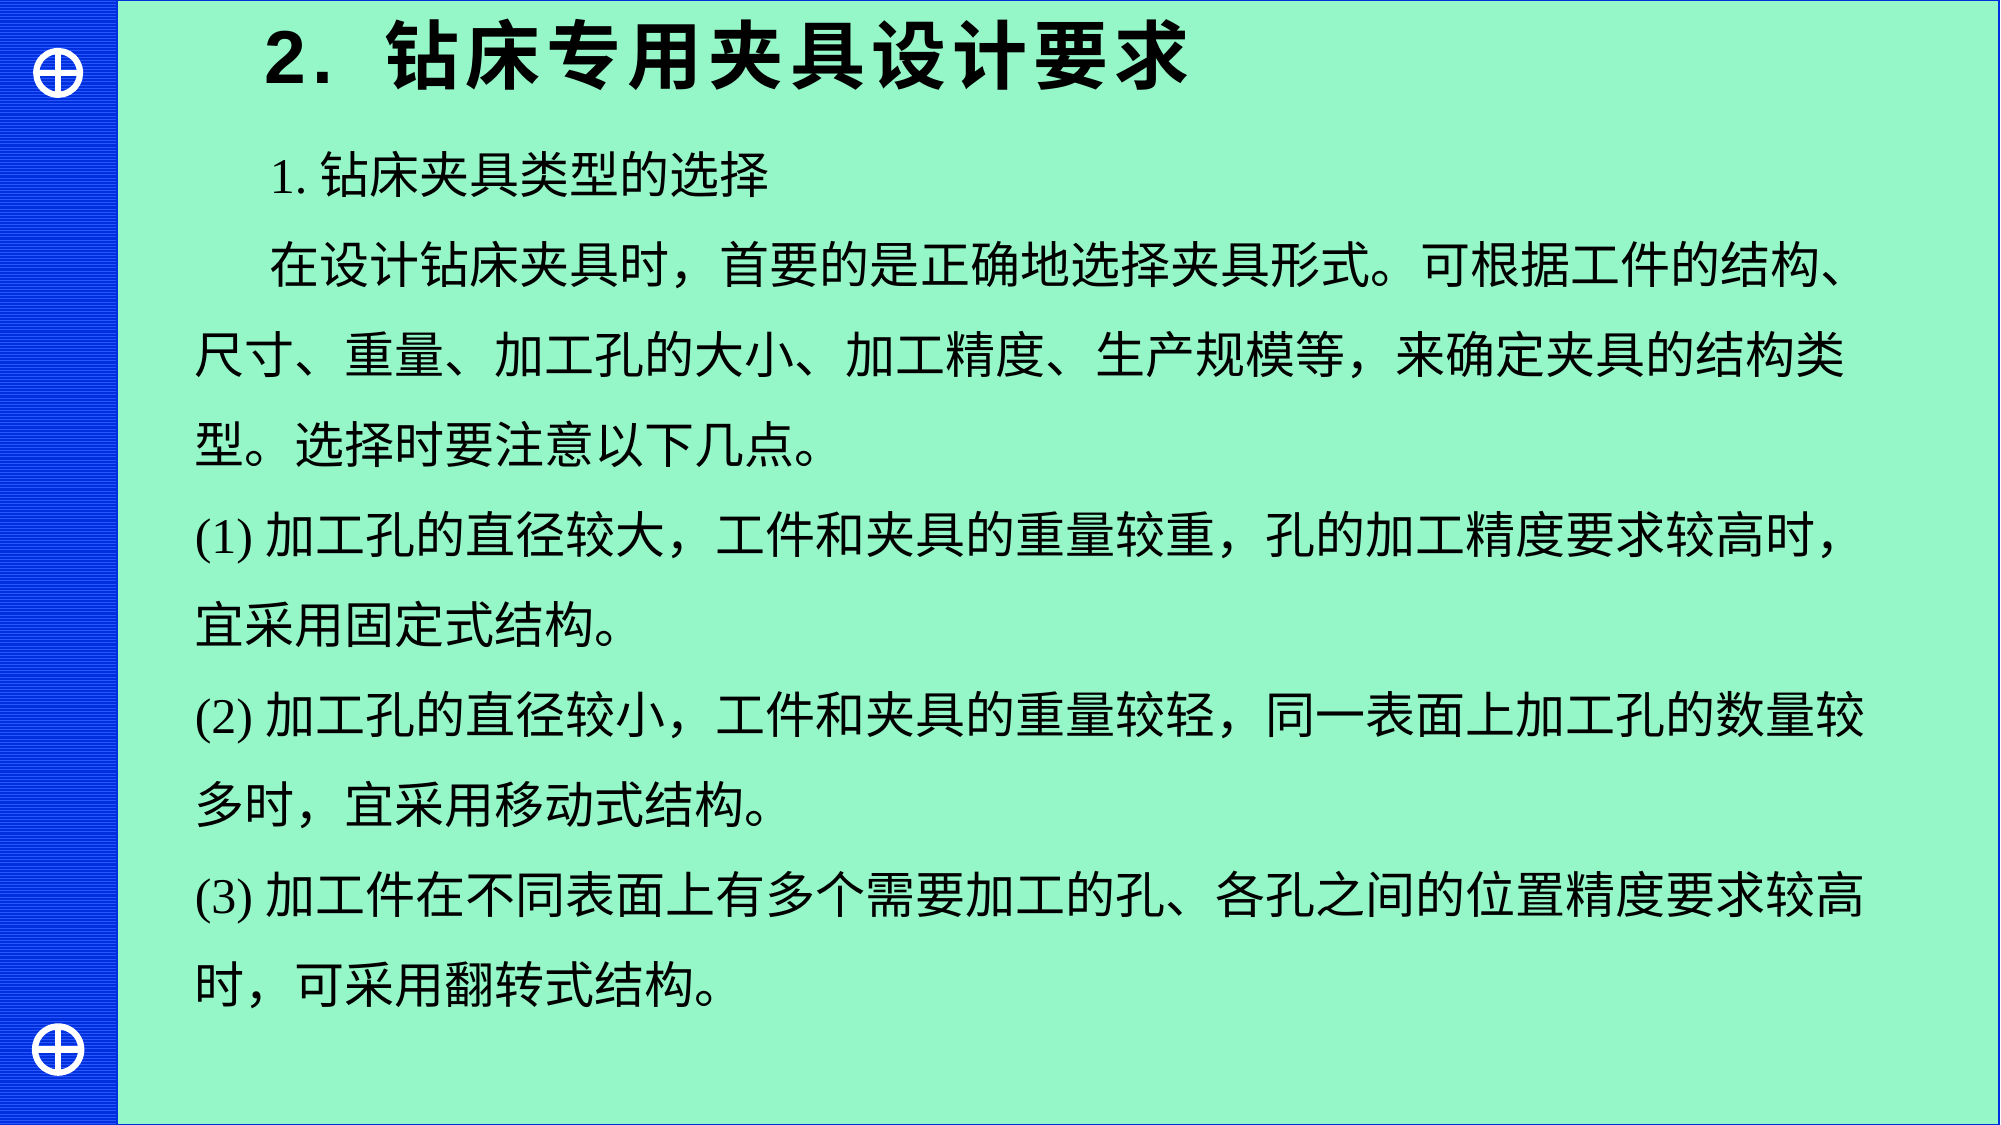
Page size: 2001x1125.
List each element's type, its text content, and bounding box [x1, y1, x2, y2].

text_box 2. 钻床专用夹具设计要求 [114, 0, 1402, 107]
text_box 1.钻床夹具类型的选择 在设计钻床夹具时，首要的是正确地选择夹具形式。可根据工件的结构、尺寸、重量、加工孔的大小、加工精度、生产规模等，来确定夹具的结构类型。选择时要注意以下几点。 (1)加工孔的直径较大，工件和夹具的重量较重，孔的加工精度要求较高时，宜采用固定式结构。 (2)加工孔的直径较小，工件和夹具的重量较轻，同一表面上加工孔的数量较多时，宜采用移动式结构。 (3)加工件在不同表面上有多个需要加工的孔、各孔之间的位置精度要求较高时，可采用翻转式结构。 [179, 106, 1897, 1112]
